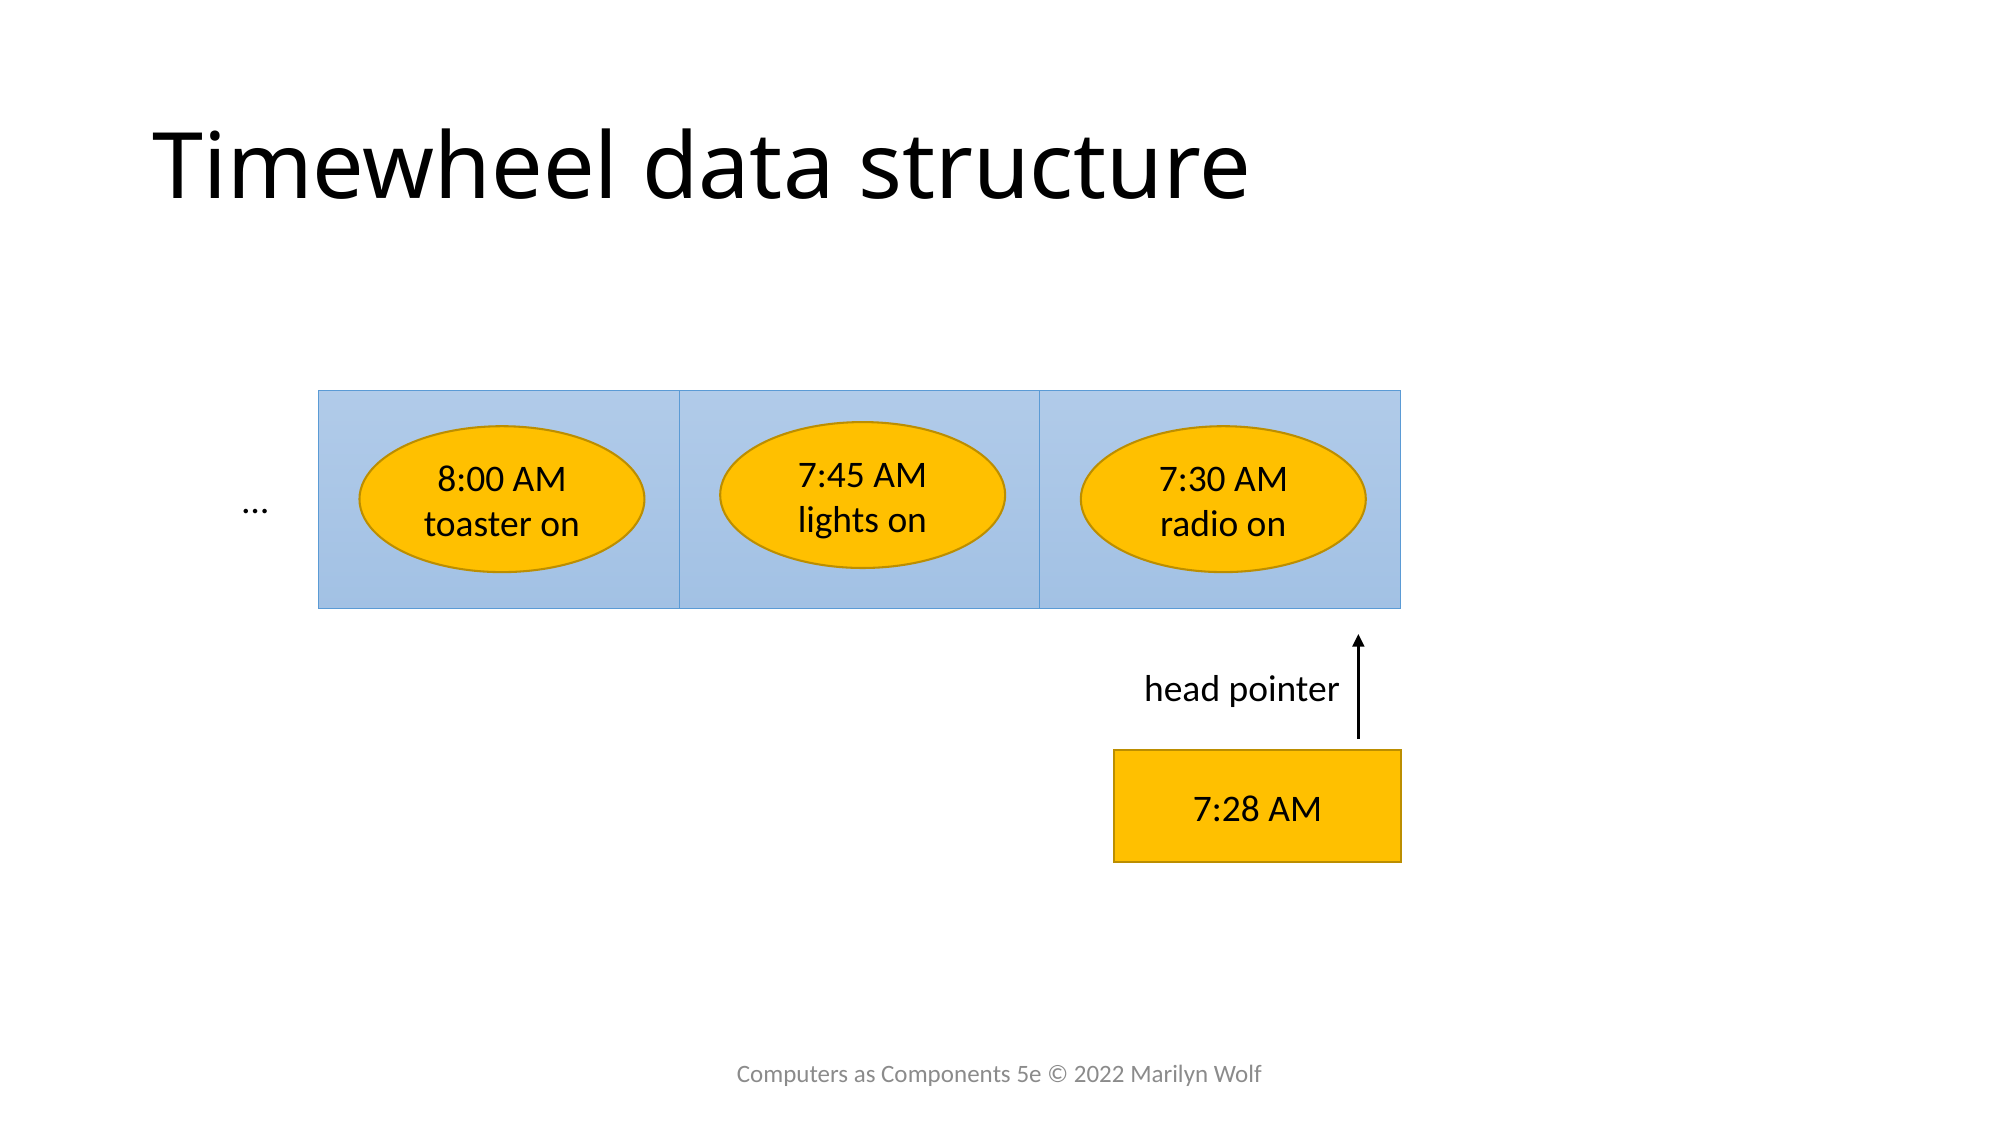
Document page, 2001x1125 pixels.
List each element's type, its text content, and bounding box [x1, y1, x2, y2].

text_box 8:00 AM toaster on [358, 425, 646, 574]
text_box head pointer [1129, 656, 1356, 716]
text_box [679, 390, 1040, 609]
text_box [318, 390, 679, 609]
footer Computers as Components 5e © 2022 Marilyn Wolf [662, 1042, 1338, 1103]
text_box 7:28 AM [1113, 749, 1402, 863]
text_box … [227, 468, 284, 529]
text_box 7:45 AM lights on [719, 421, 1007, 570]
title Timewheel data structure [137, 59, 1863, 278]
text_box [1040, 390, 1401, 609]
text_box 7:30 AM radio on [1079, 425, 1367, 574]
